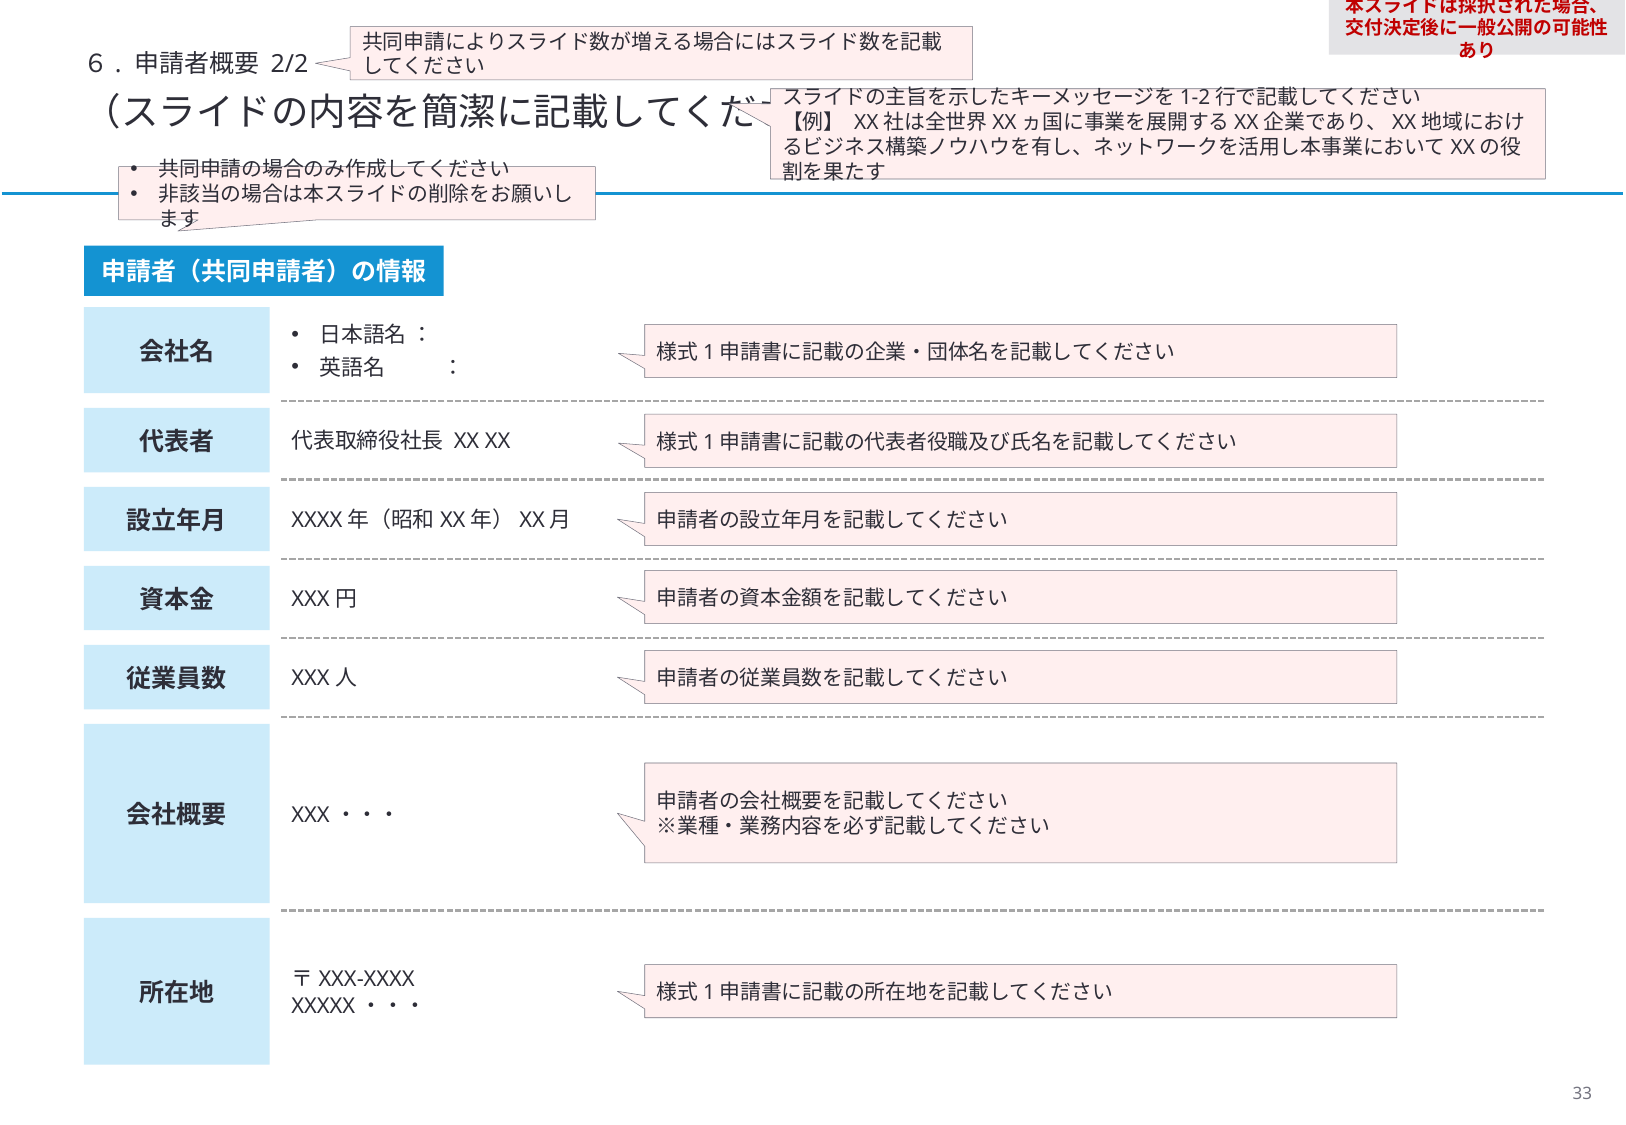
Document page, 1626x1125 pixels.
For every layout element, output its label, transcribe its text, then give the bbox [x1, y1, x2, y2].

list ６. 申請者概要 2/2 [84, 40, 1543, 82]
text_box 所在地 [83, 917, 270, 1065]
text_box 本スライドは採択された場合、交付決定後に一般公開の可能性あり [1328, 0, 1625, 55]
text_box 会社概要 [83, 723, 270, 904]
text_box 代表取締役社長 XX XX [279, 407, 1542, 473]
text_box 申請者の会社概要を記載してください ※業種・業務内容を必ず記載してください [616, 762, 1398, 864]
text_box 日本語名 ： 英語名 ： [279, 306, 1542, 394]
text_box 様式1申請書に記載の所在地を記載してください [616, 963, 1398, 1019]
text_box 従業員数 [83, 644, 270, 710]
text_box 様式1申請書に記載の企業・団体名を記載してください [617, 323, 1398, 379]
text_box 共同申請の場合のみ作成してください 非該当の場合は本スライドの削除をお願いします [117, 165, 597, 232]
text_box 代表者 [83, 407, 270, 473]
text_box スライドの主旨を示したキーメッセージを1-2行で記載してください 【例】 XX社は全世界XXヵ国に事業を展開するXX企業であり、XX地域におけるビジネス構築ノウハウを有し、ネットワークを活用し本事業においてXXの役割を果たす [728, 87, 1547, 180]
text_box 資本金 [83, 565, 270, 631]
list （スライドの内容を簡潔に記載してください） [84, 83, 1543, 183]
text_box XXX・・・ [279, 723, 1542, 904]
text_box 設立年月 [83, 486, 270, 552]
text_box 申請者の従業員数を記載してください [616, 649, 1398, 705]
text_box XXX人 [279, 644, 1542, 710]
text_box 申請者の資本金額を記載してください [616, 569, 1398, 625]
text_box 〒XXX-XXXX XXXXX・・・ [279, 917, 1542, 1065]
text_box XXXX年（昭和XX年）XX月 [279, 486, 1542, 552]
text_box XXX円 [279, 565, 1542, 631]
text_box 申請者（共同申請者）の情報 [83, 245, 445, 297]
text_box 申請者の設立年月を記載してください [616, 491, 1398, 547]
text_box 会社名 [83, 306, 270, 394]
text_box 様式1申請書に記載の代表者役職及び氏名を記載してください [617, 413, 1398, 469]
text_box 共同申請によりスライド数が増える場合にはスライド数を記載してください [314, 25, 974, 81]
